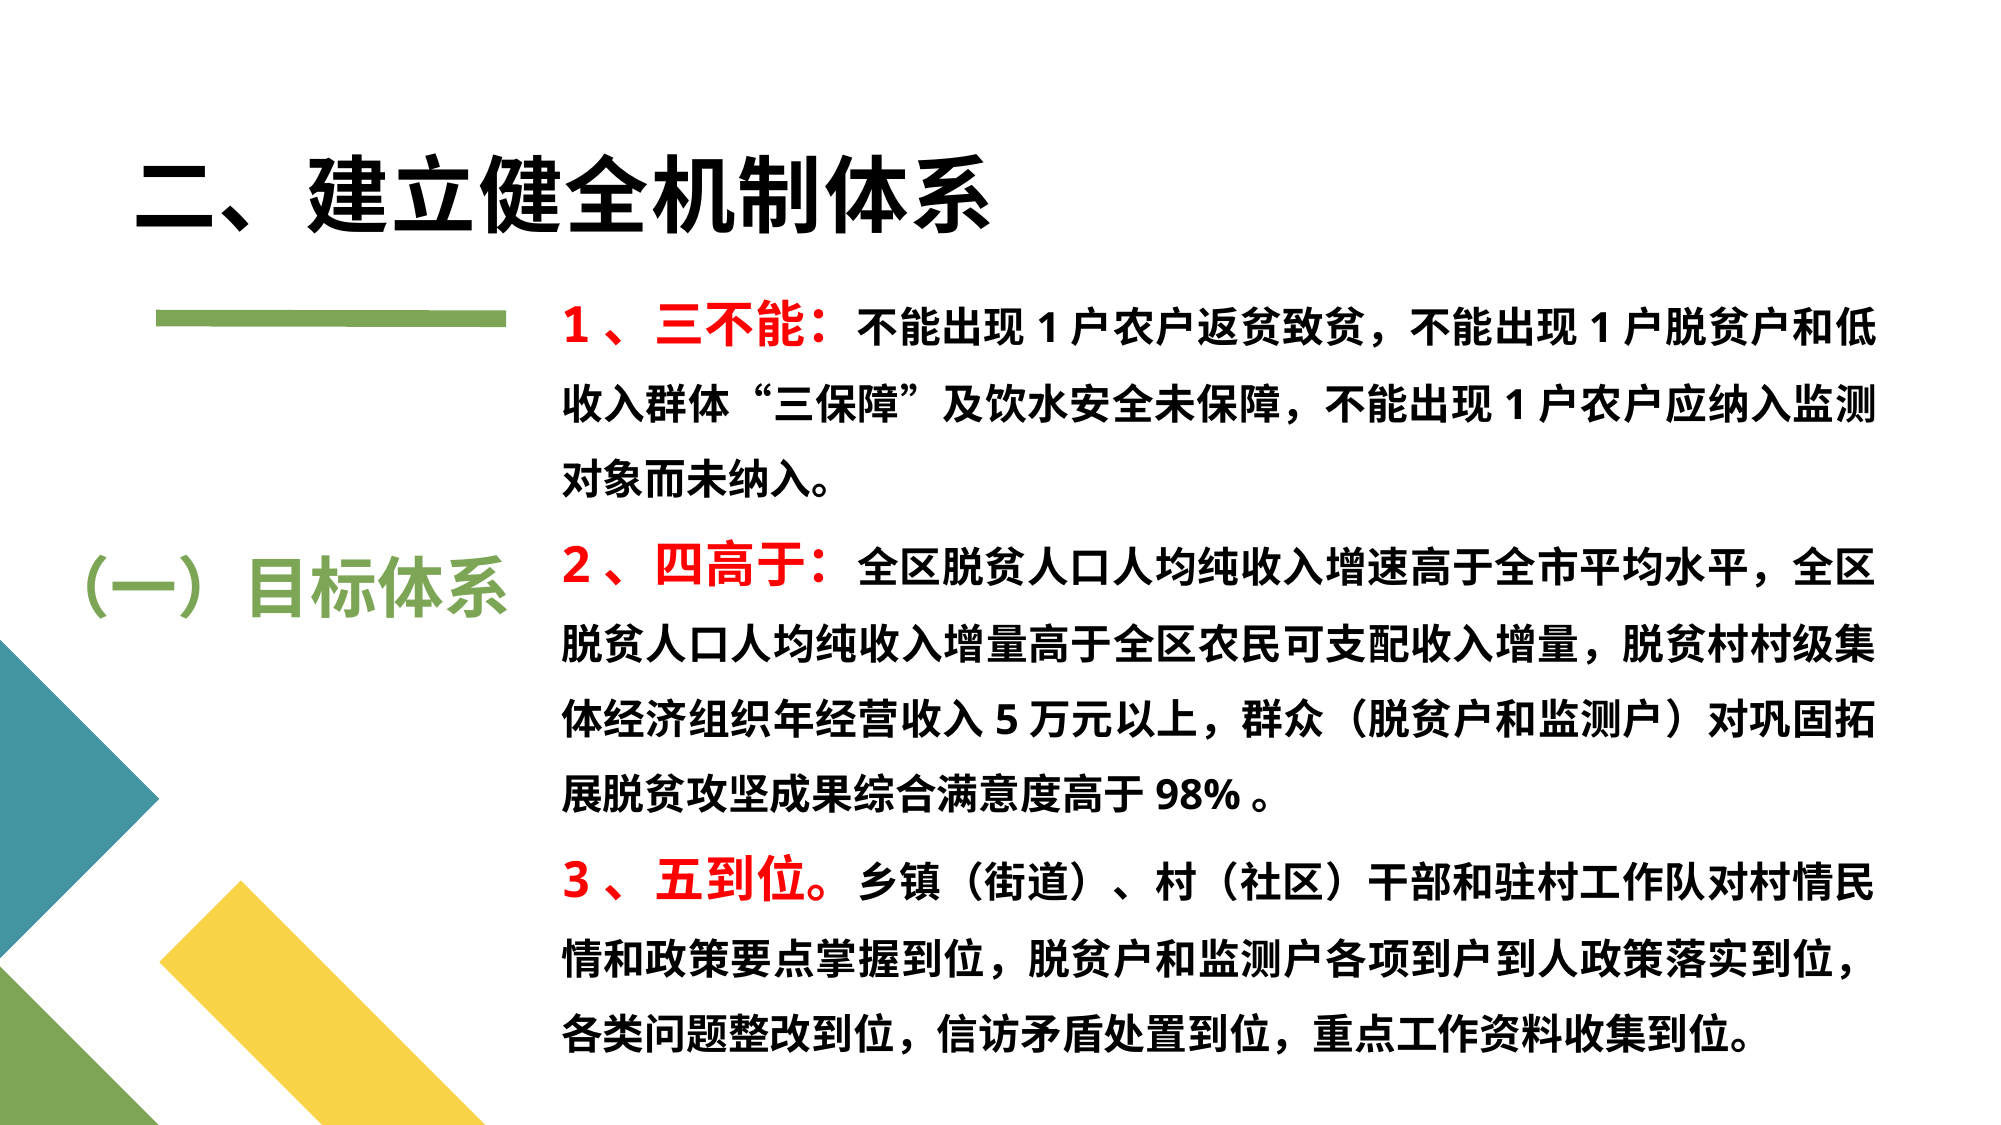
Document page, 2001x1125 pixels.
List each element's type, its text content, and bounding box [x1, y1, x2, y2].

title 二、建立健全机制体系 [132, 144, 1000, 245]
text_box 1、三不能：不能出现1户农户返贫致贫，不能出现1户脱贫户和低收入群体“三保障”及饮水安全未保障，不能出现1户农户应纳入监测对象而未纳入。 2、四高于：全区脱贫人口人均纯收入增速高于全市平均水平，全区脱贫人口人均纯收入增量高于全区农民可支配收入增量，脱贫村村级集体经济组织年经营收入5万元以上，群众（脱贫户和监测户）对巩固拓展脱贫攻坚成果综合满意度高于98%。 3、五到位。乡镇（街道）、村（社区）干部和驻村工作队对村情民情和政策要点掌握到位，脱贫户和监测户各项到户到人政策落实到位，各类问题整改到位，信访矛盾处置到位，重点工作资料收集到位。 [546, 255, 1892, 1066]
text_box （一）目标体系 [29, 547, 531, 664]
